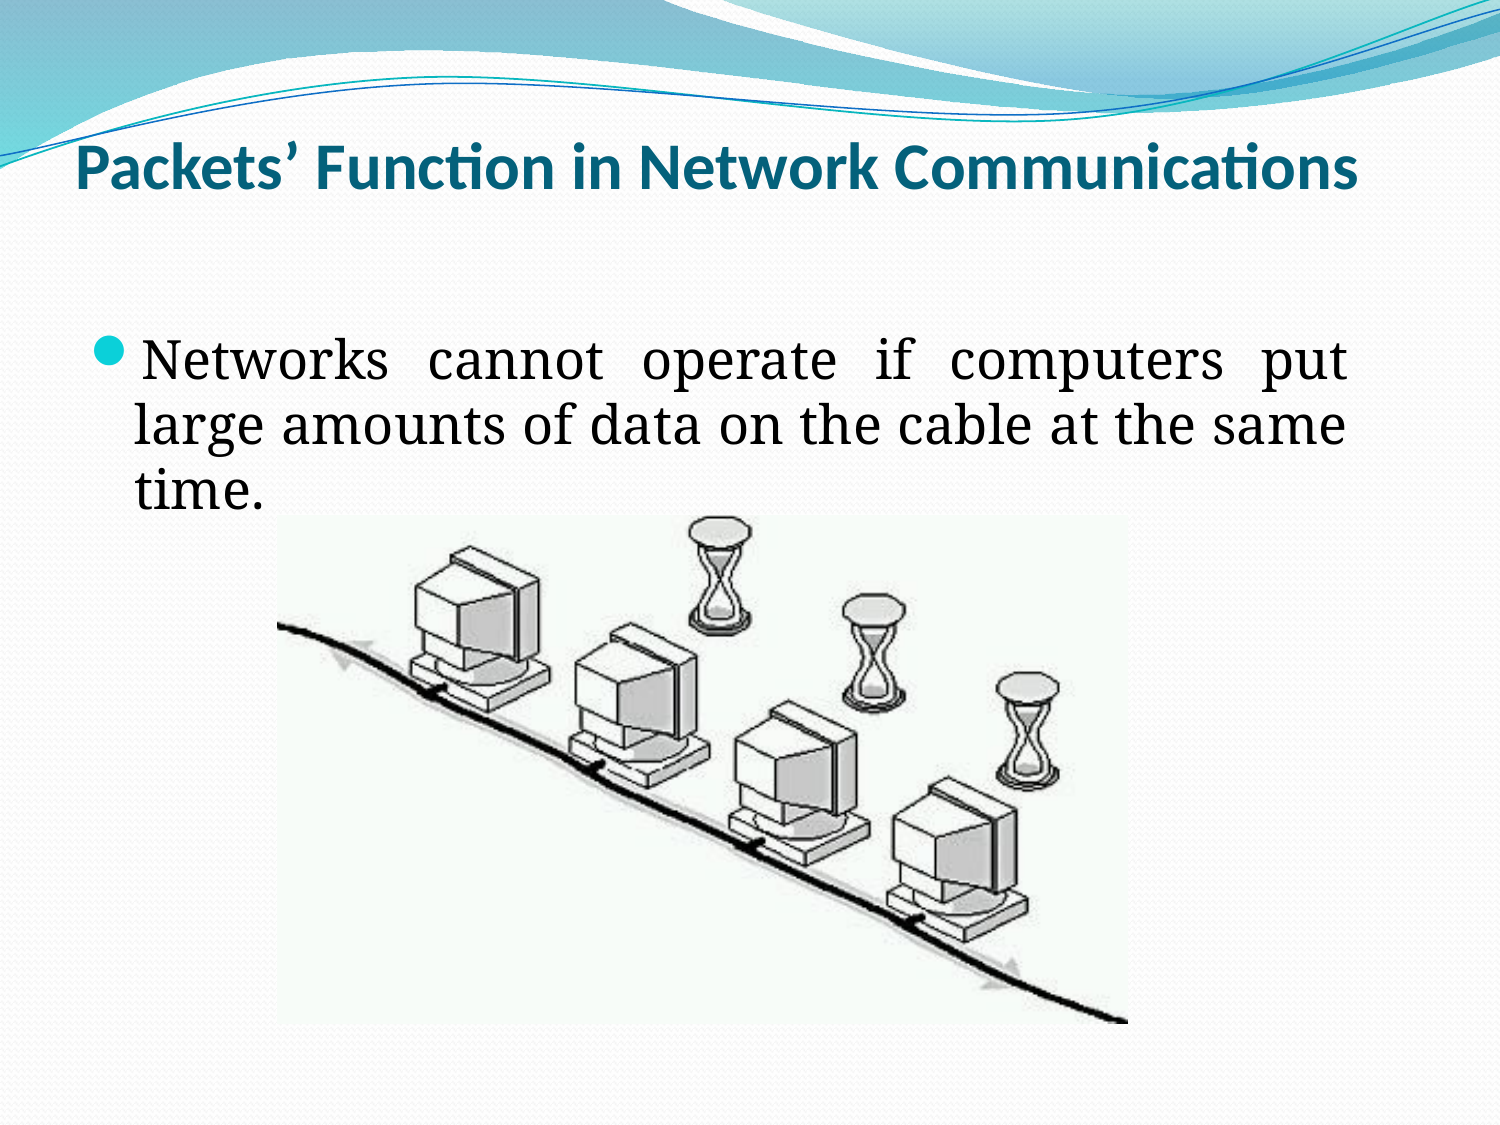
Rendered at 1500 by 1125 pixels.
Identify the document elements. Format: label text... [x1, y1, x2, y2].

title Packets’ Function in Network Communications [75, 115, 1459, 303]
picture [277, 514, 1129, 1024]
table_header 1 [270, 516, 1135, 1036]
list Networks cannot operate if computers put large amounts of data on the cable at the same time. [75, 317, 1365, 1125]
